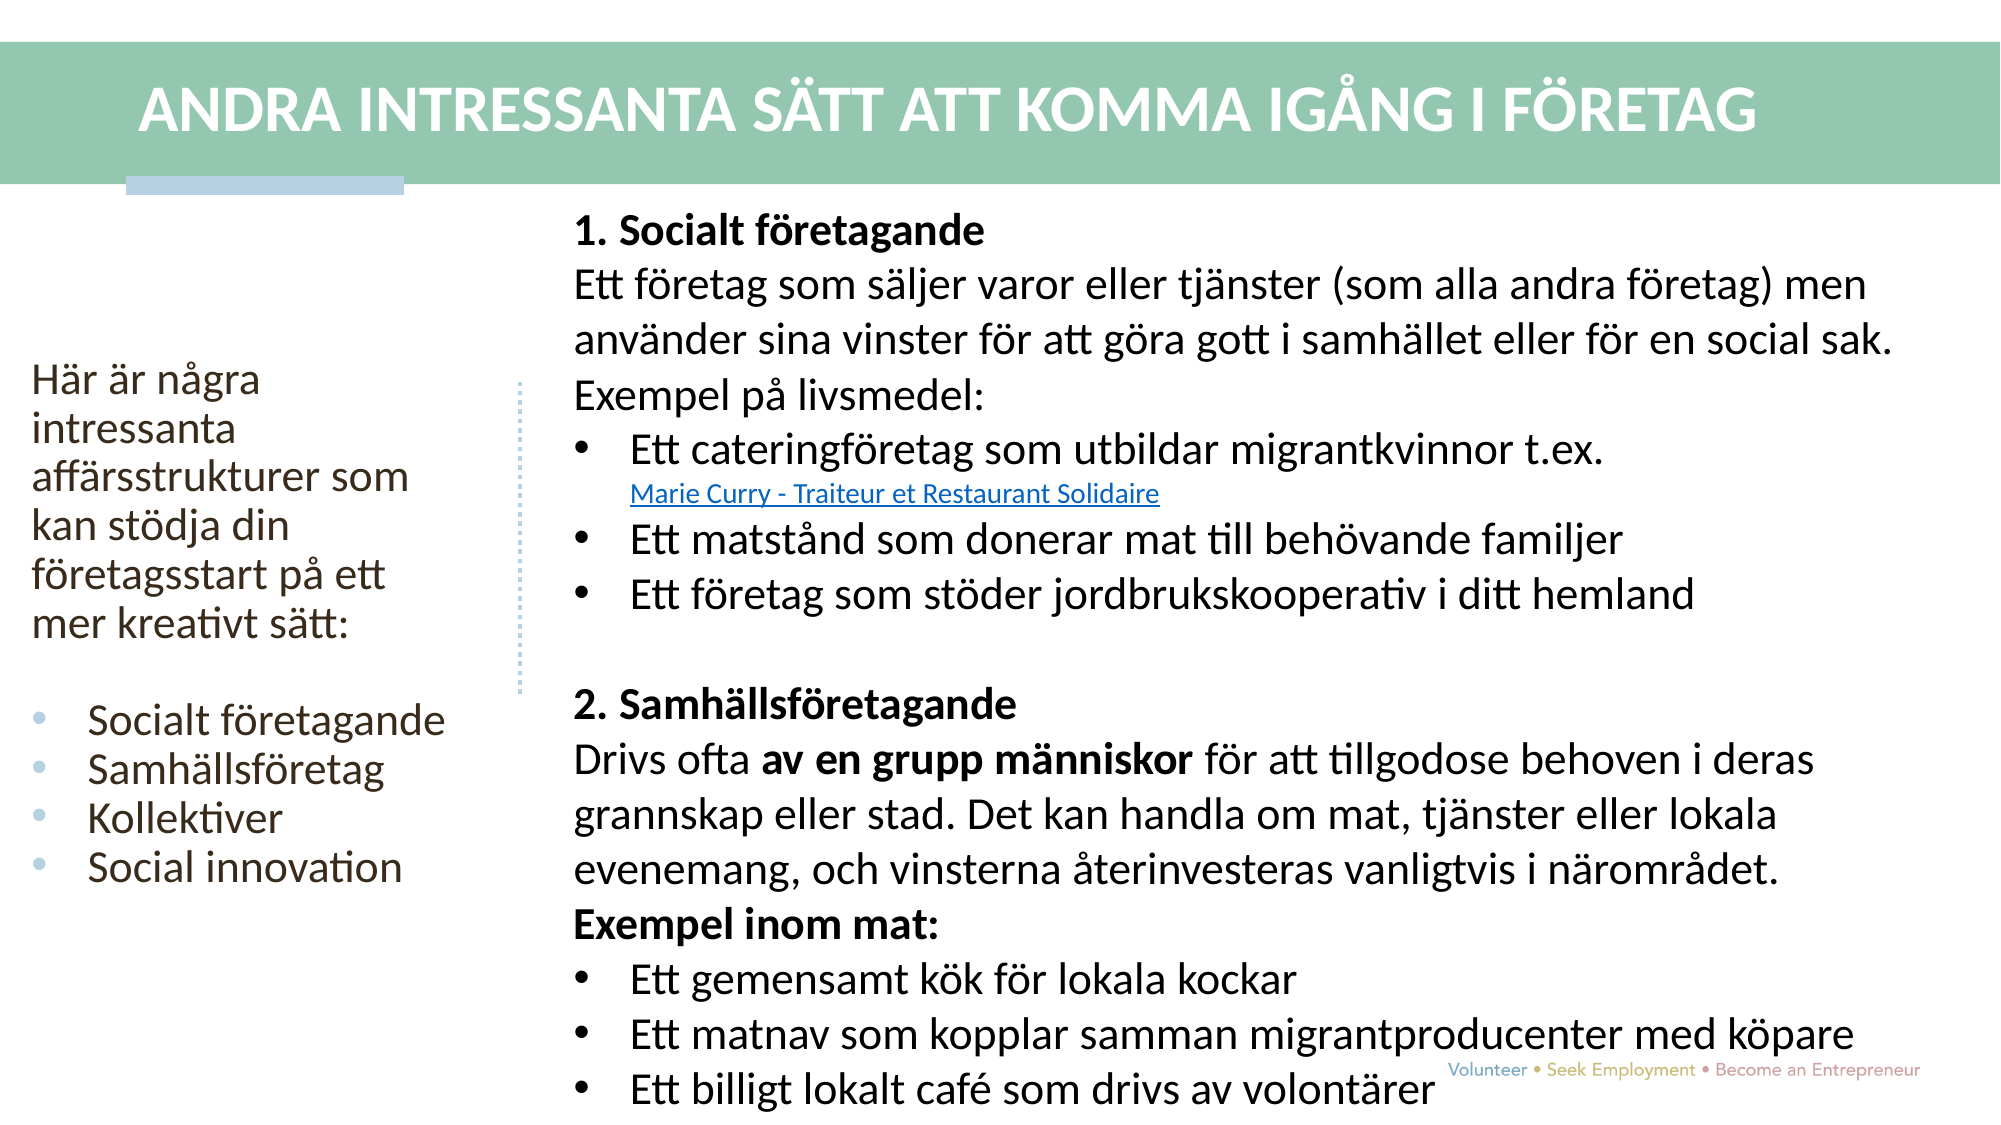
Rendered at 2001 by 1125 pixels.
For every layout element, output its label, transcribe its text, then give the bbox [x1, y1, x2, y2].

text_box Här är några intressanta affärsstrukturer som kan stödja din företagsstart på ett mer kreativt sätt: Socialt företagande Samhällsföretag Kollektiver Social innovation [16, 347, 466, 599]
text_box 1. Socialt företagande Ett företag som säljer varor eller tjänster (som alla andra företag) men använder sina vinster för att göra gott i samhället eller för en social sak. Exempel på livsmedel: Ett cateringföretag som utbildar migrantkvinnor t.ex. Marie Curry - Traiteur et Restaurant Solidaire Ett matstånd som donerar mat till behövande familjer Ett företag som stöder jordbrukskooperativ i ditt hemland 2. Samhällsföretagande Drivs ofta av en grupp människor för att tillgodose behoven i deras grannskap eller stad. Det kan handla om mat, tjänster eller lokala evenemang, och vinsterna återinvesteras vanligtvis i närområdet. Exempel inom mat: Ett gemensamt kök för lokala kockar Ett matnav som kopplar samman migrantproducenter med köpare Ett billigt lokalt café som drivs av volontärer [558, 191, 2000, 1125]
list ANDRA INTRESSANTA SÄTT ATT KOMMA IGÅNG I FÖRETAG [123, 51, 1913, 170]
text_box [0, 599, 558, 1125]
